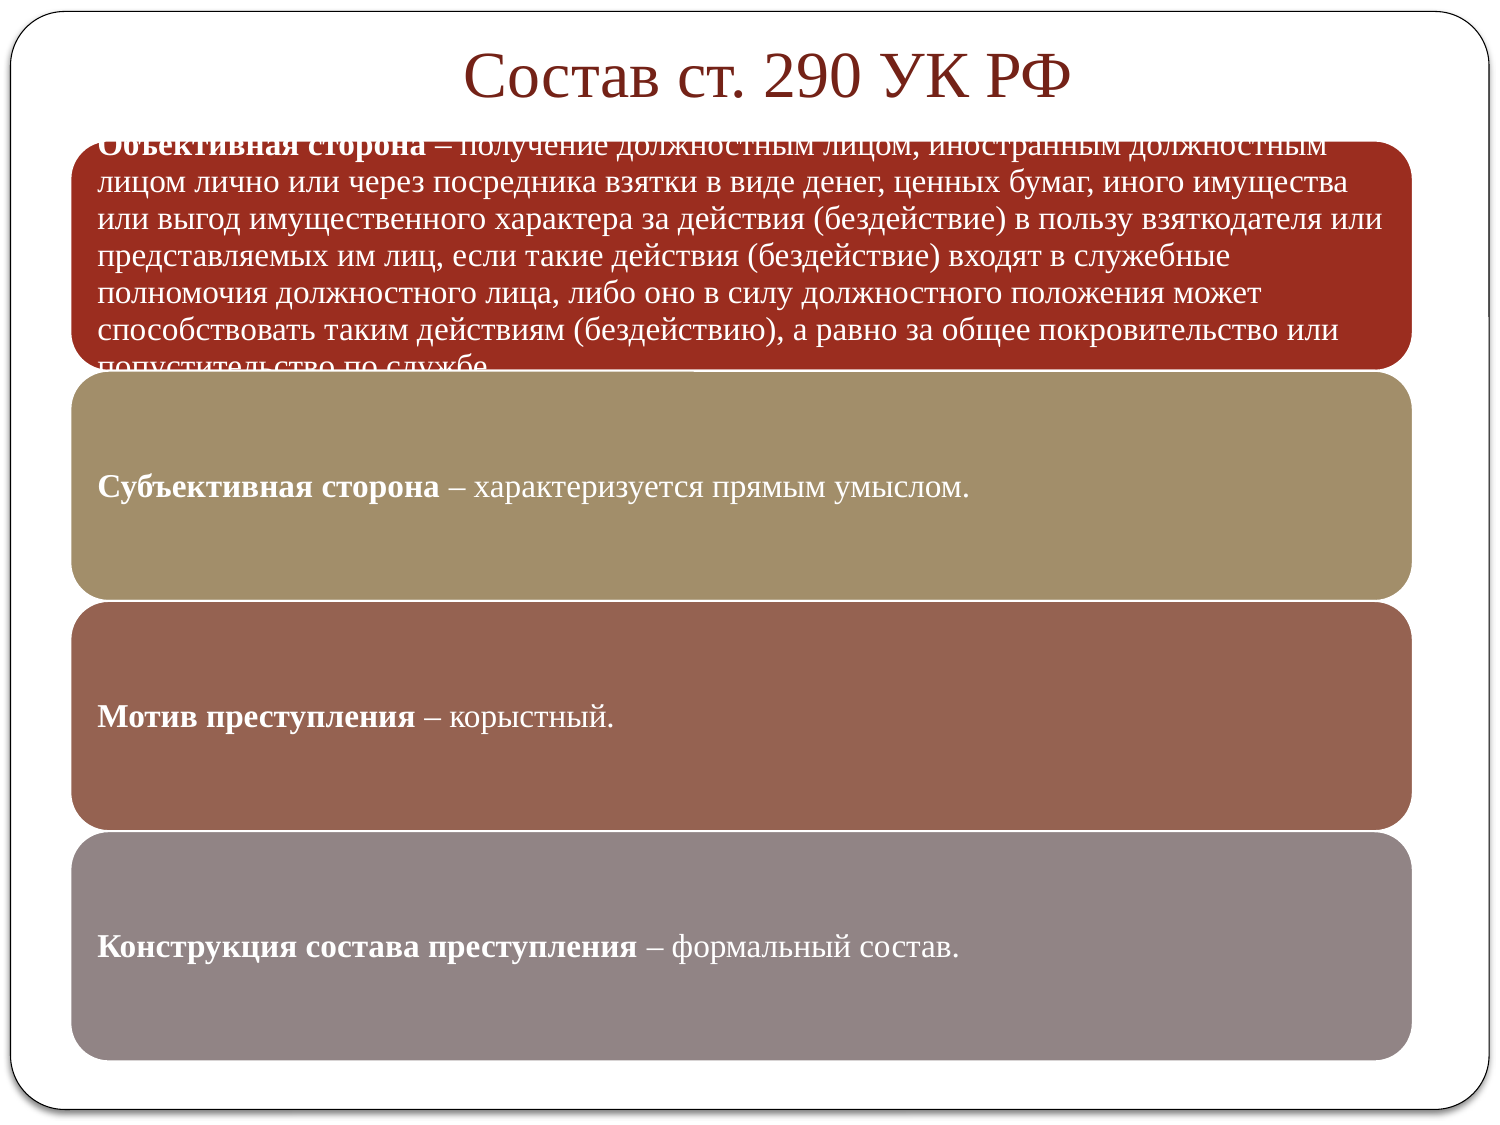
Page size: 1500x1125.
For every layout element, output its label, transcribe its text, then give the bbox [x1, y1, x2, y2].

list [70, 140, 1414, 1062]
title Состав ст. 290 УК РФ [105, 23, 1448, 126]
